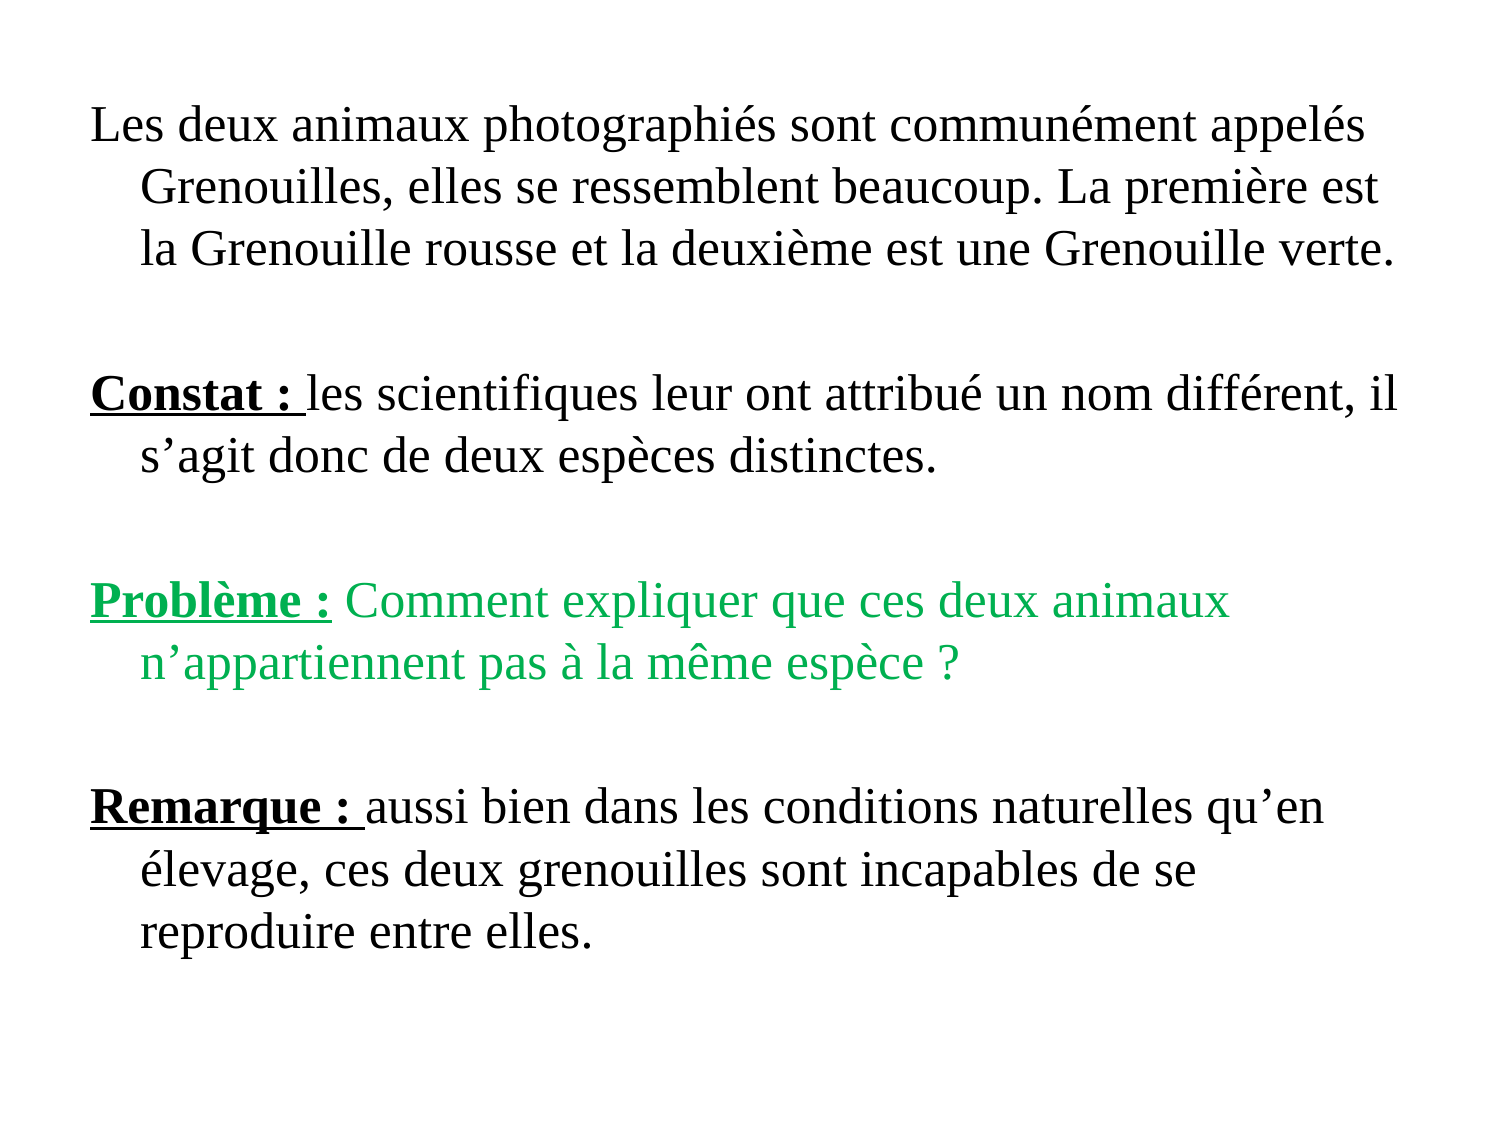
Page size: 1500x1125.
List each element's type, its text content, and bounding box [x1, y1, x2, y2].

list Les deux animaux photographiés sont communément appelés Grenouilles, elles se ressemblent beaucoup. La première est la Grenouille rousse et la deuxième est une Grenouille verte. Constat : les scientifiques leur ont attribué un nom différent, il s’agit donc de deux espèces distinctes. Problème : Comment expliquer que ces deux animaux n’appartiennent pas à la même espèce ? Remarque : aussi bien dans les conditions naturelles qu’en élevage, ces deux grenouilles sont incapables de se reproduire entre elles. [75, 82, 1425, 1005]
